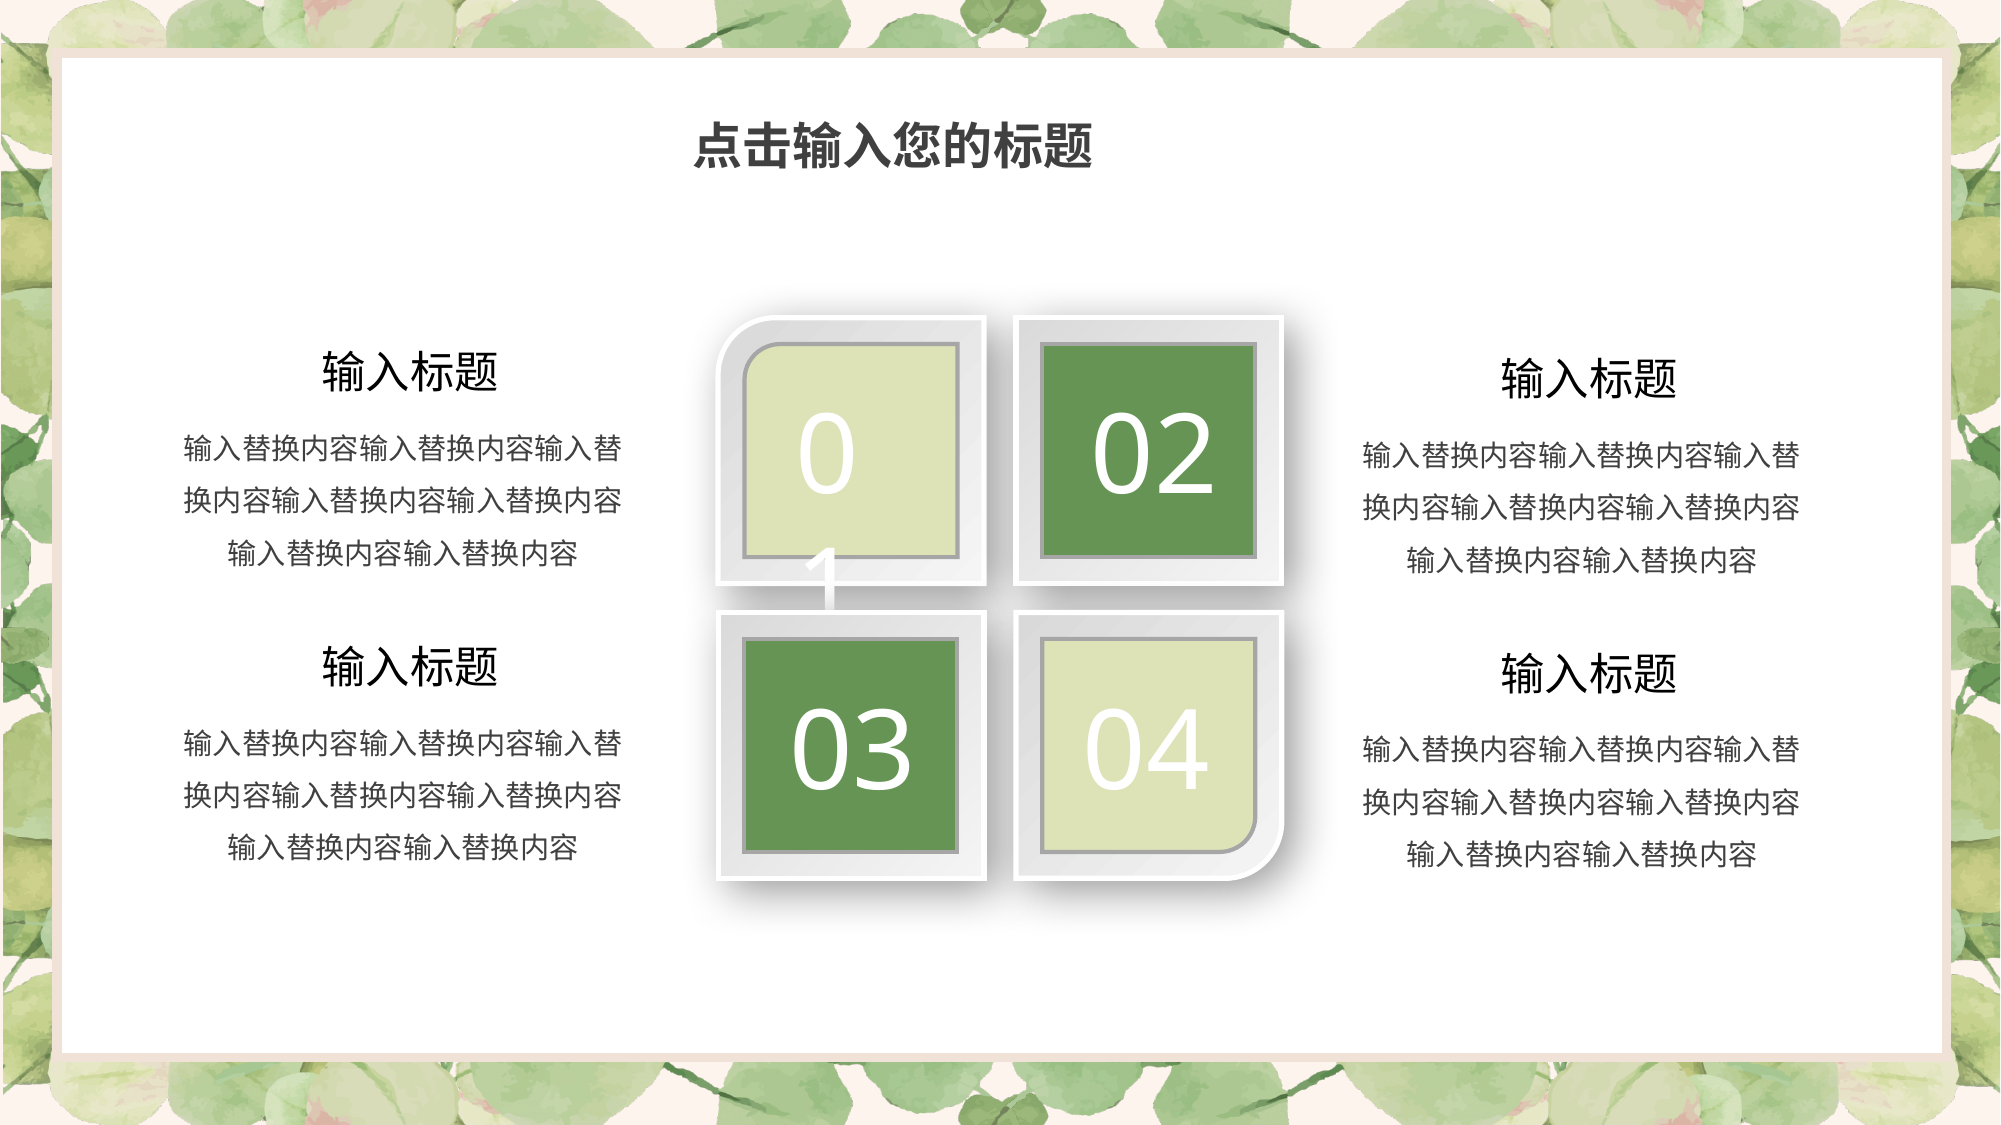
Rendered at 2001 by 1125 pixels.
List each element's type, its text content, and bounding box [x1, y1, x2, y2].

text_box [718, 612, 984, 879]
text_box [177, 638, 645, 875]
text_box 点击输入您的标题 [693, 113, 1307, 175]
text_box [1355, 645, 1823, 881]
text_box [1015, 612, 1282, 879]
picture [2, 1, 2001, 1125]
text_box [177, 344, 645, 580]
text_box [1355, 350, 1823, 587]
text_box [718, 317, 984, 612]
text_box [1015, 317, 1282, 584]
